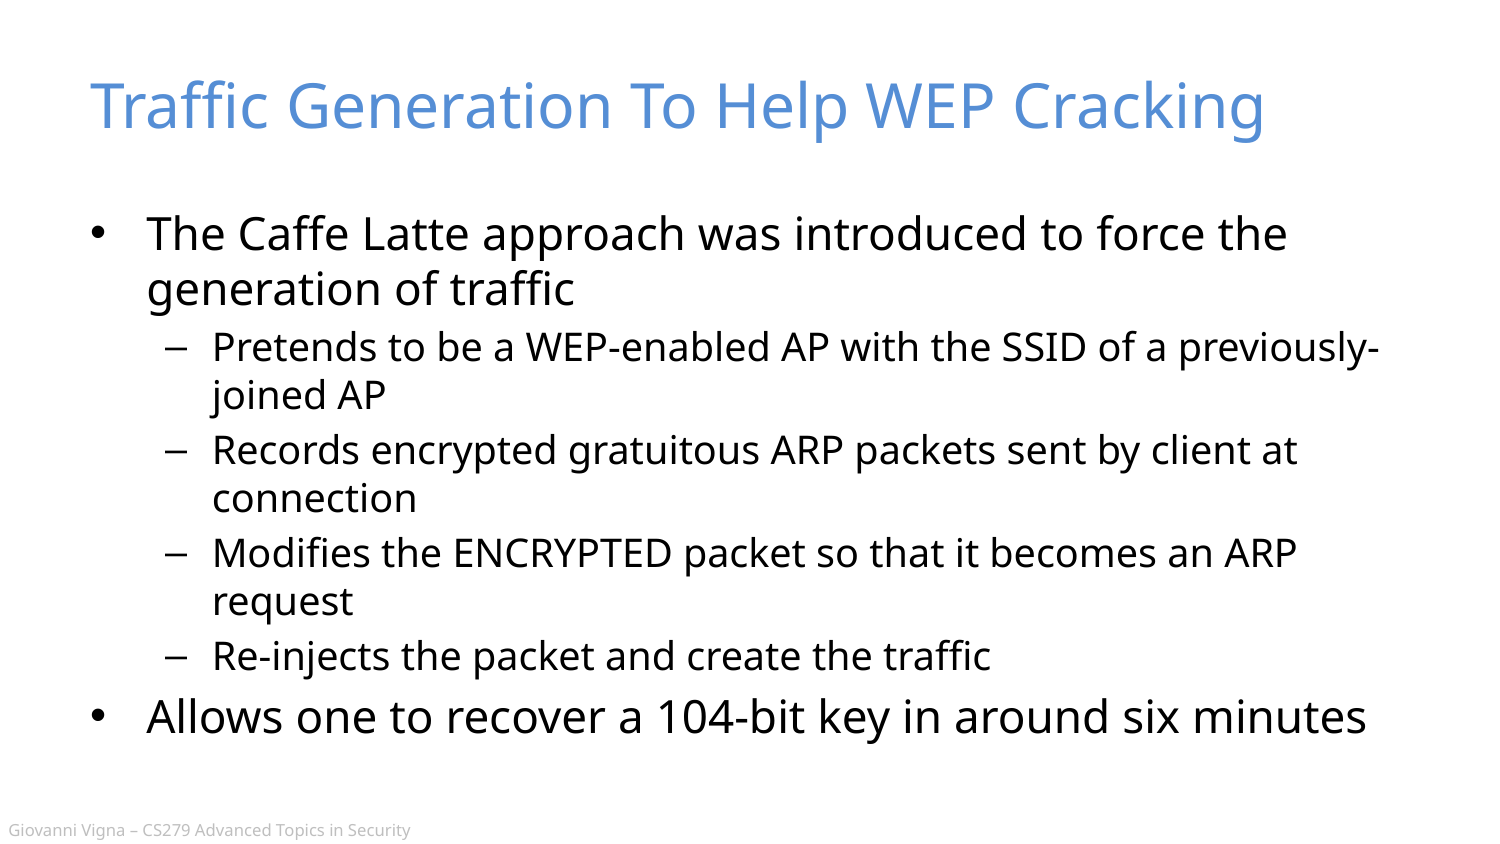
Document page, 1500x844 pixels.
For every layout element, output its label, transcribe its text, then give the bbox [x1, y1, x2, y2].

list The Caffe Latte approach was introduced to force the generation of traffic Pretends to be a WEP-enabled AP with the SSID of a previously-joined AP Records encrypted gratuitous ARP packets sent by client at connection Modifies the ENCRYPTED packet so that it becomes an ARP request Re-injects the packet and create the traffic Allows one to recover a 104-bit key in around six minutes [75, 196, 1425, 813]
title Traffic Generation To Help WEP Cracking [75, 33, 1425, 175]
